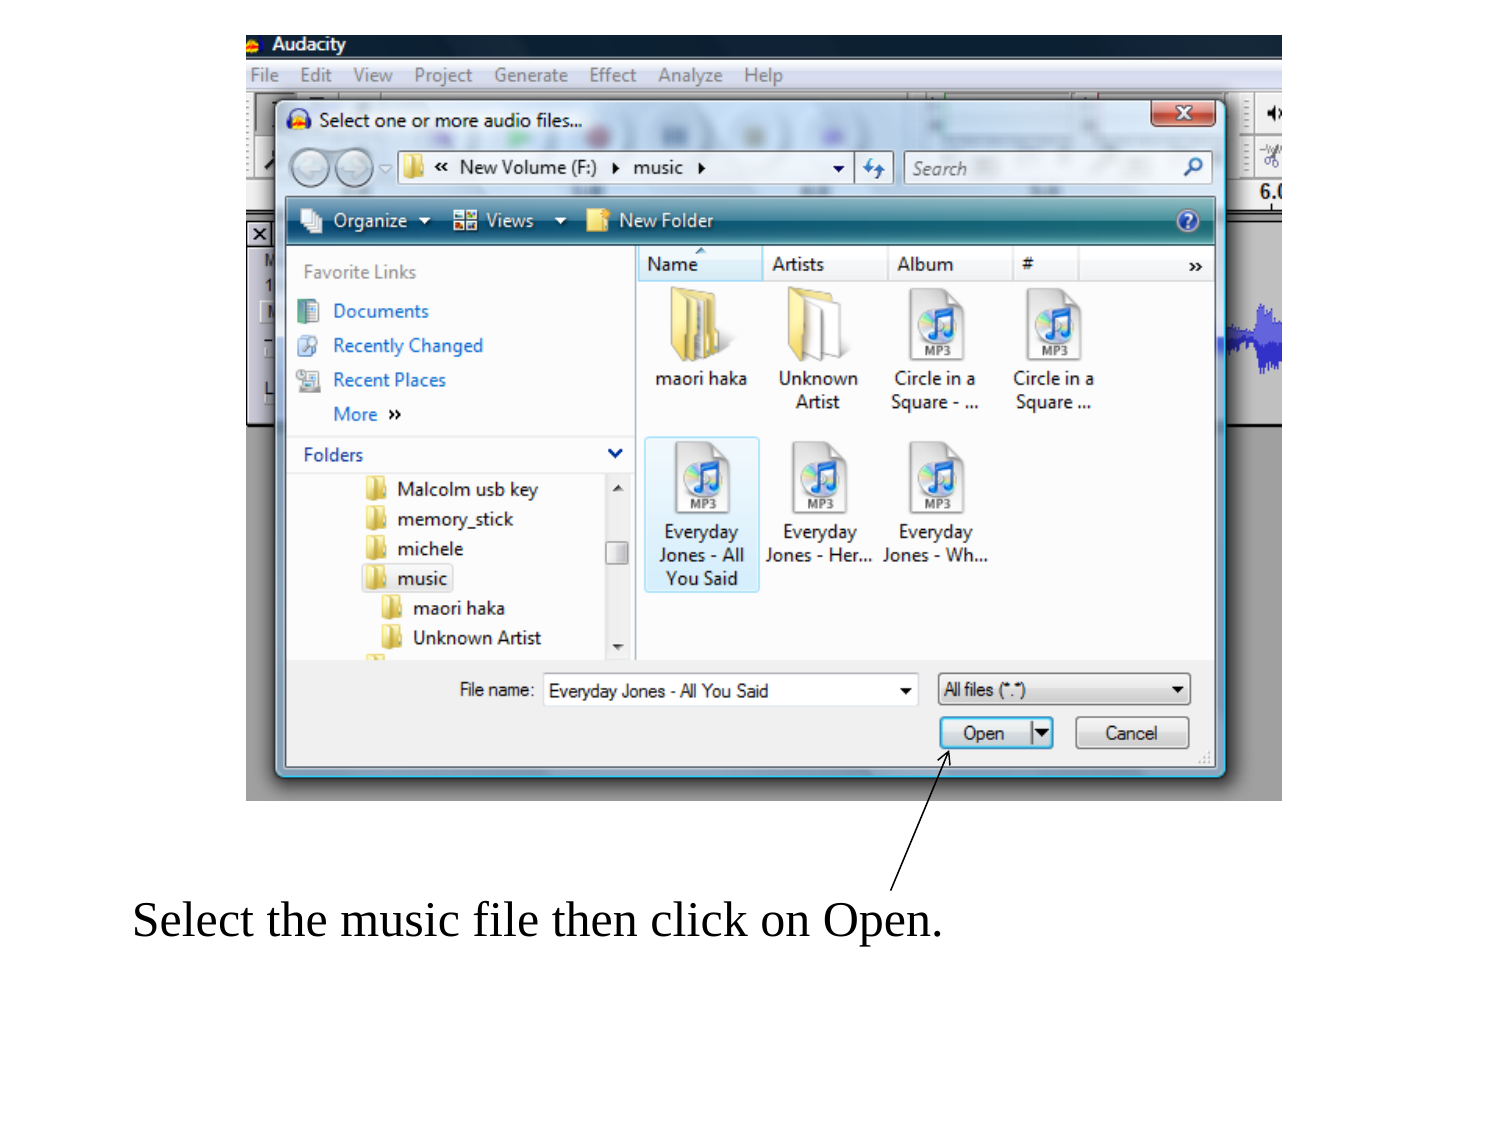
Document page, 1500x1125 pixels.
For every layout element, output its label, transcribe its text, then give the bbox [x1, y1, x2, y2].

picture [245, 34, 1283, 801]
text_box Select the music file then click on Open. [117, 878, 1442, 954]
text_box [849, 790, 991, 850]
